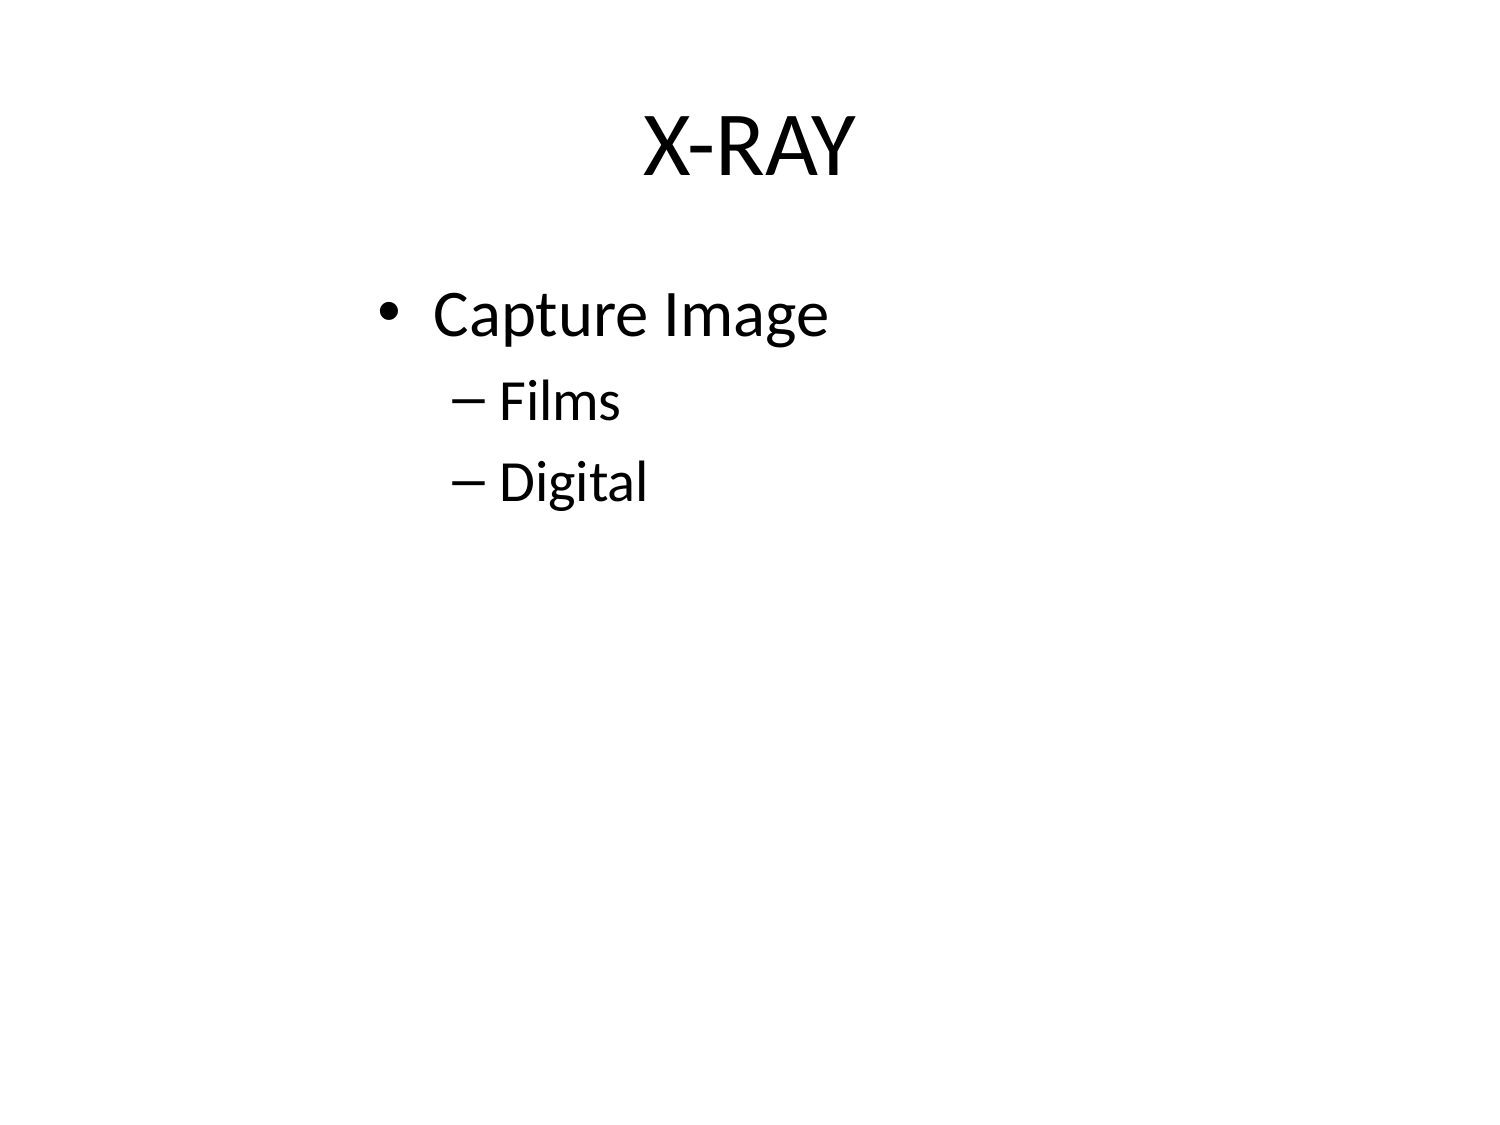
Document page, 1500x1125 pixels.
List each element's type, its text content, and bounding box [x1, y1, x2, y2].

list Capture Image Films Digital [362, 262, 888, 588]
title X-RAY [75, 45, 1425, 233]
